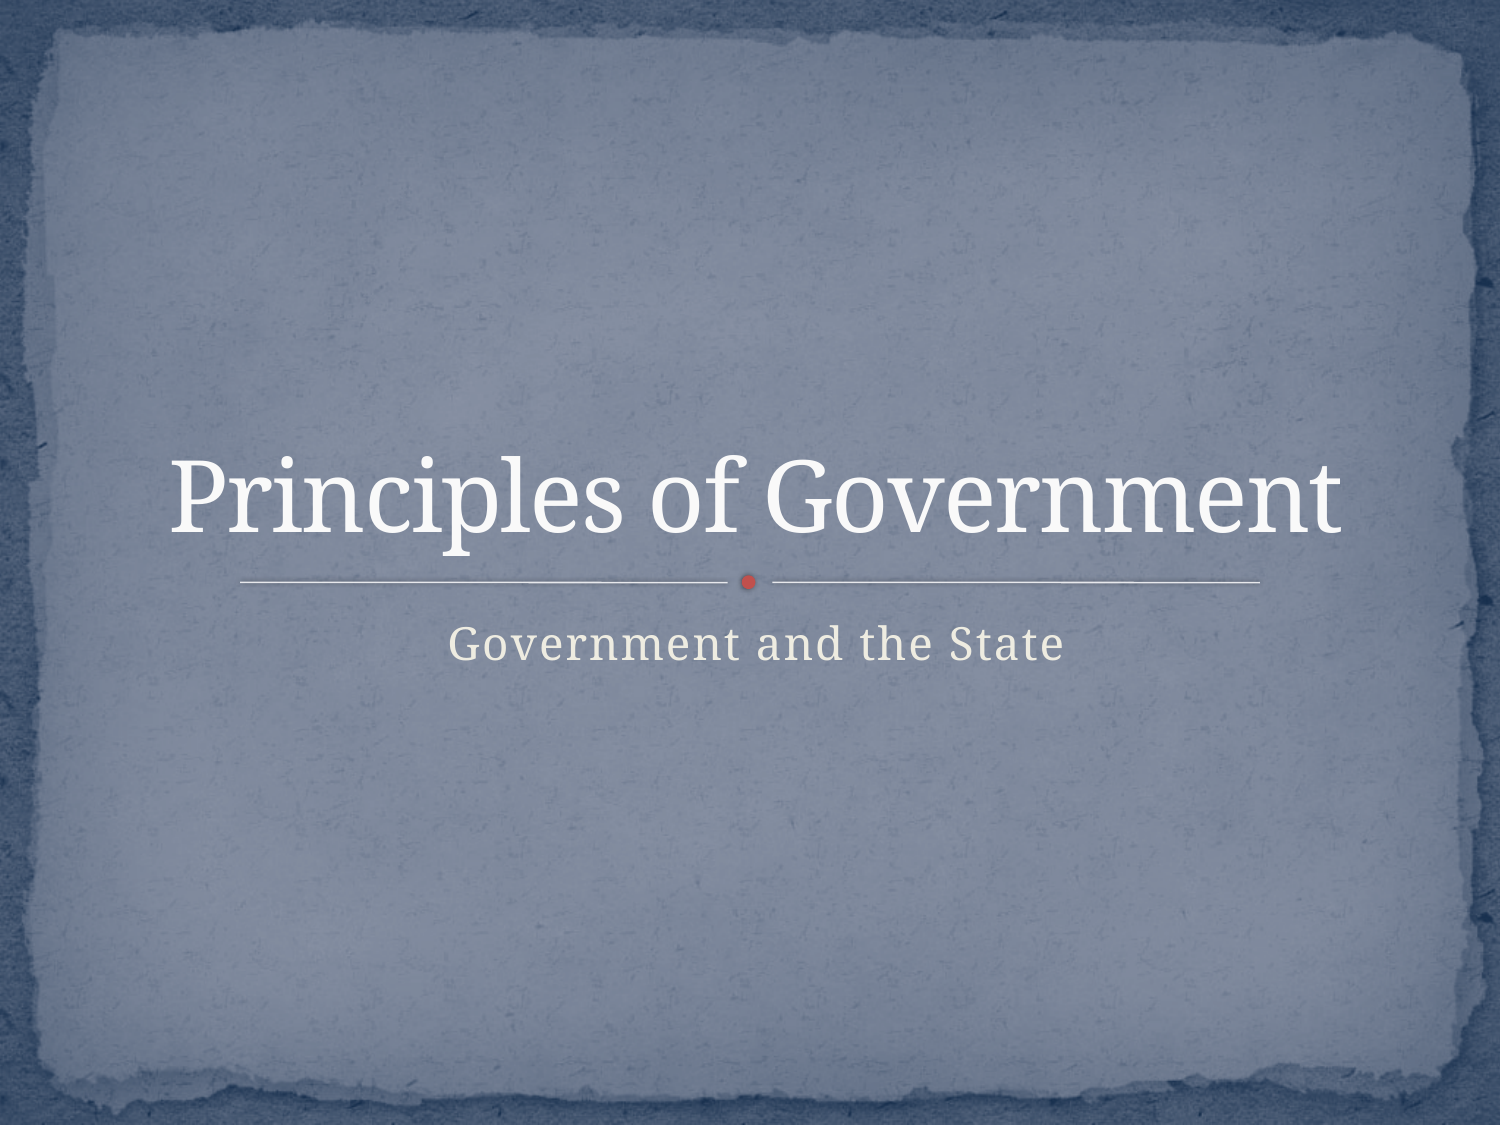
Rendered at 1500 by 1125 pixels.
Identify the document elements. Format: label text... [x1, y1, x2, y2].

subtitle Government and the State [75, 606, 1438, 795]
title Principles of Government [74, 235, 1438, 561]
